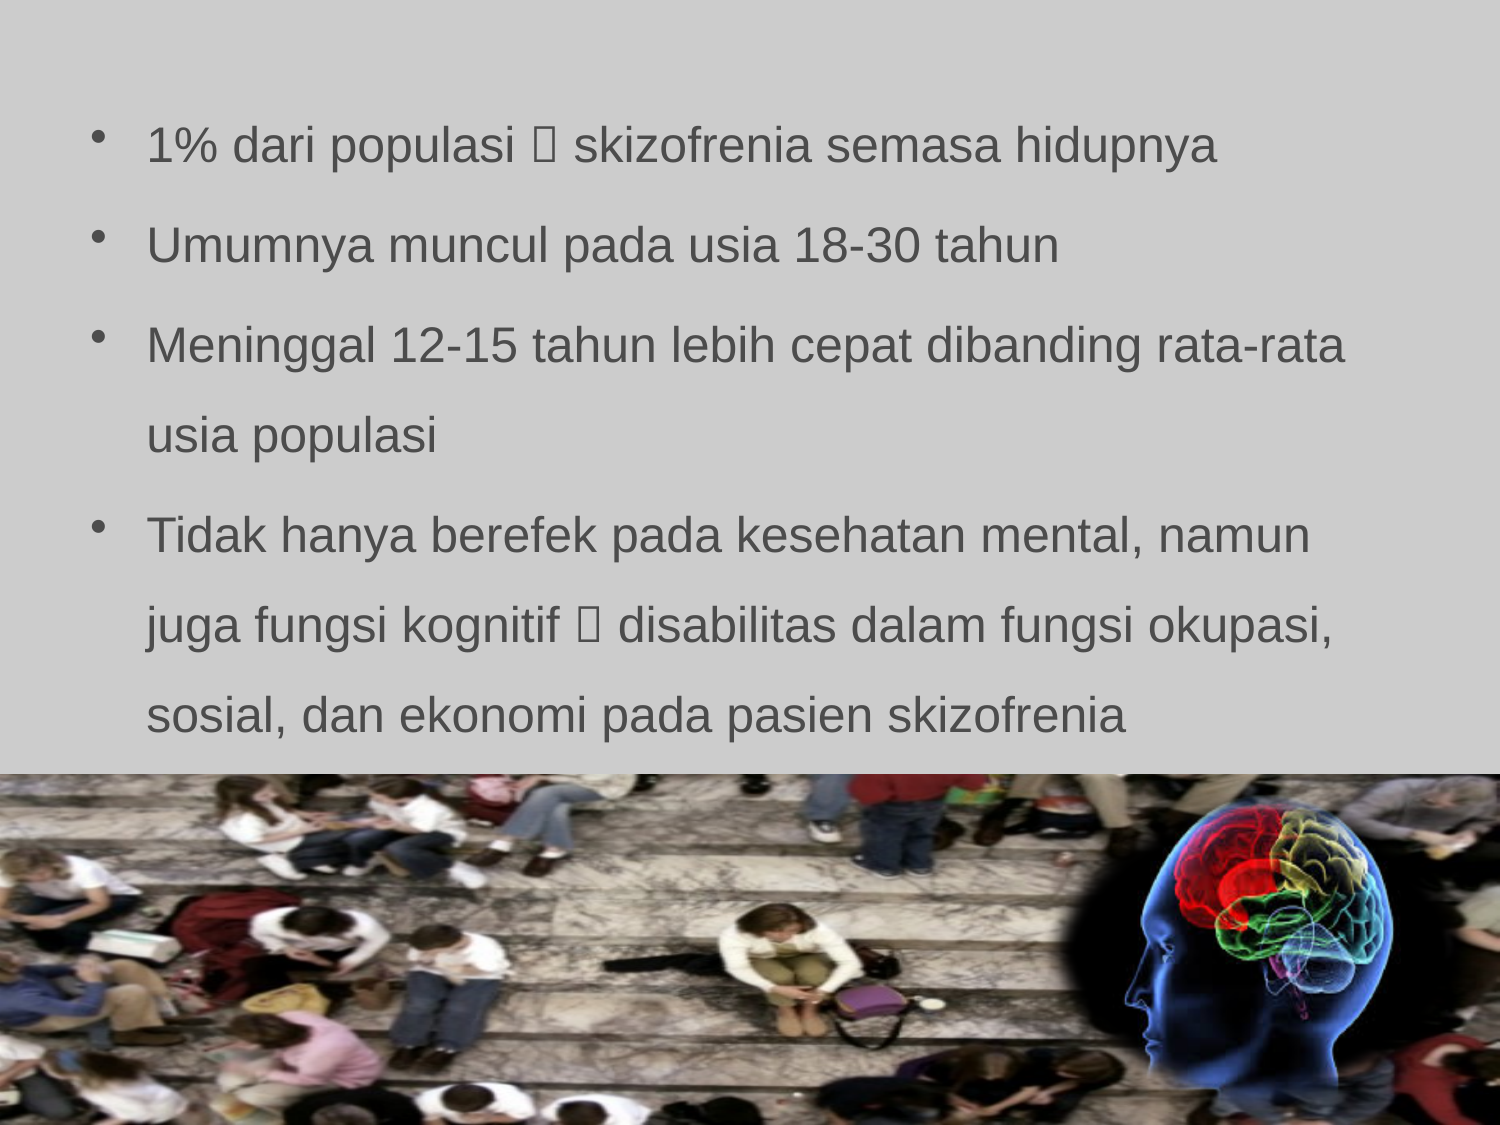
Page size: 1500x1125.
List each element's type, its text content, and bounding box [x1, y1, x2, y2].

picture [0, 774, 1500, 1125]
list 1% dari populasi  skizofrenia semasa hidupnya Umumnya muncul pada usia 18-30 tahun Meninggal 12-15 tahun lebih cepat dibanding rata-rata usia populasi Tidak hanya berefek pada kesehatan mental, namun juga fungsi kognitif  disabilitas dalam fungsi okupasi, sosial, dan ekonomi pada pasien skizofrenia [74, 74, 1426, 773]
